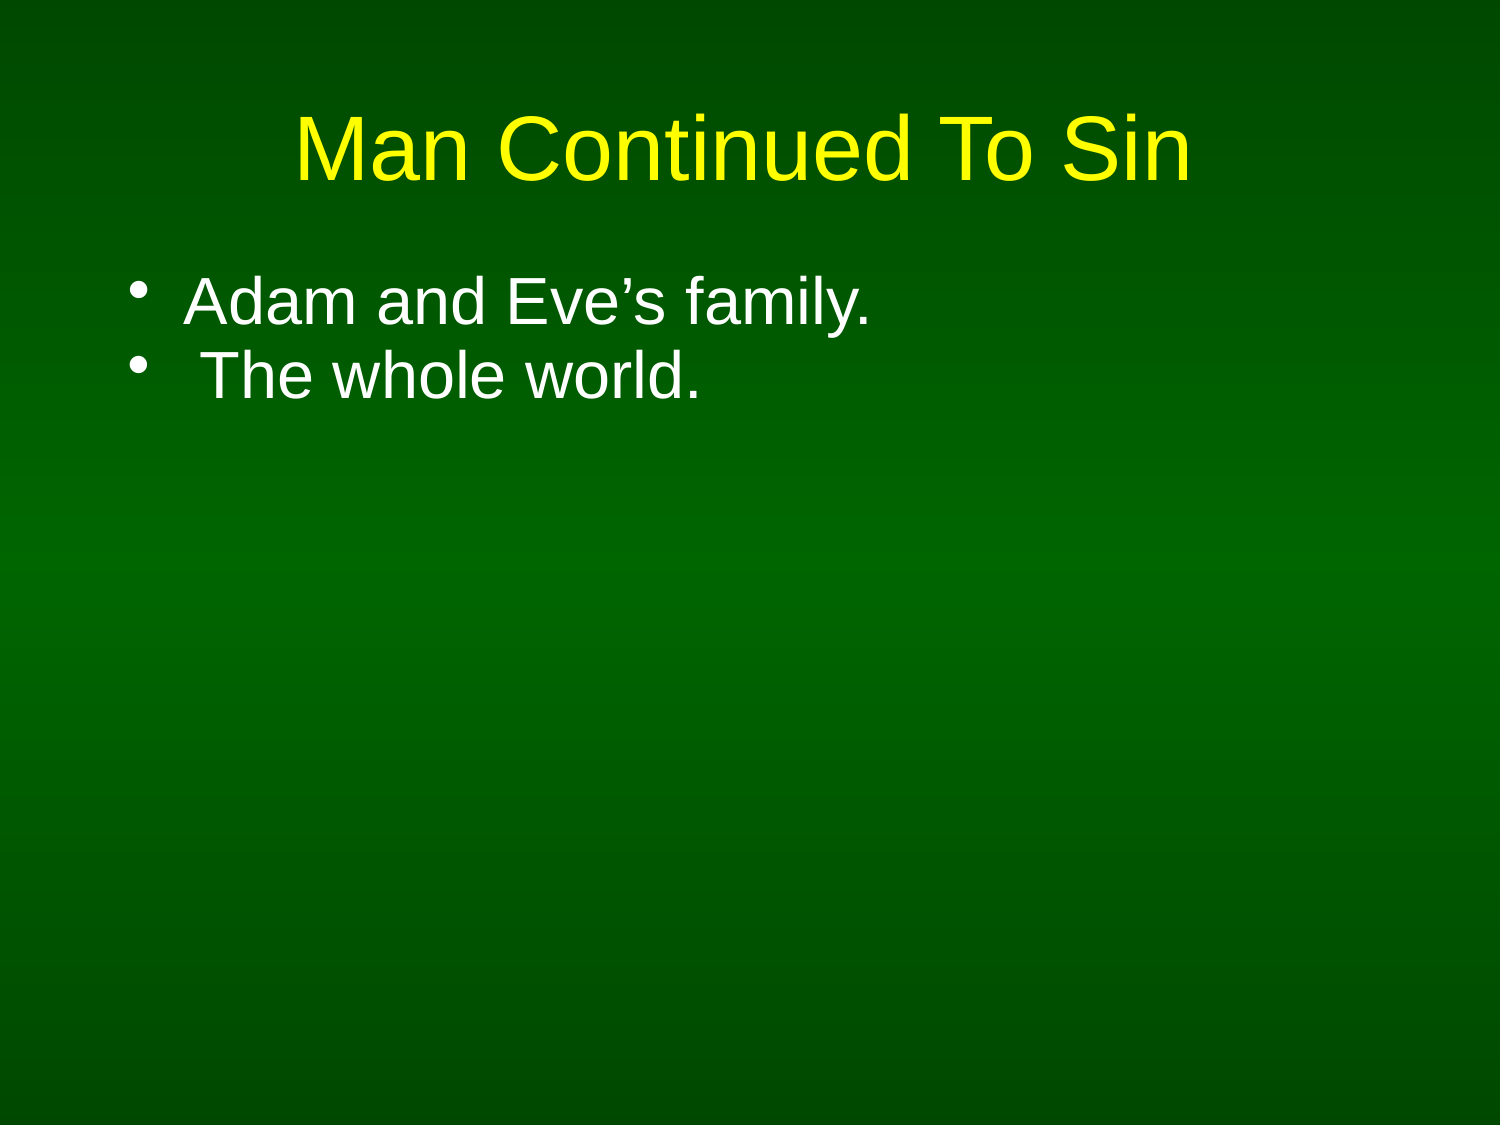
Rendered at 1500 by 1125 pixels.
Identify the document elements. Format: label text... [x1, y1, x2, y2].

title Man Continued To Sin [50, 50, 1438, 238]
list Adam and Eve’s family. [112, 249, 1438, 338]
text_box The whole world. [112, 324, 1366, 480]
